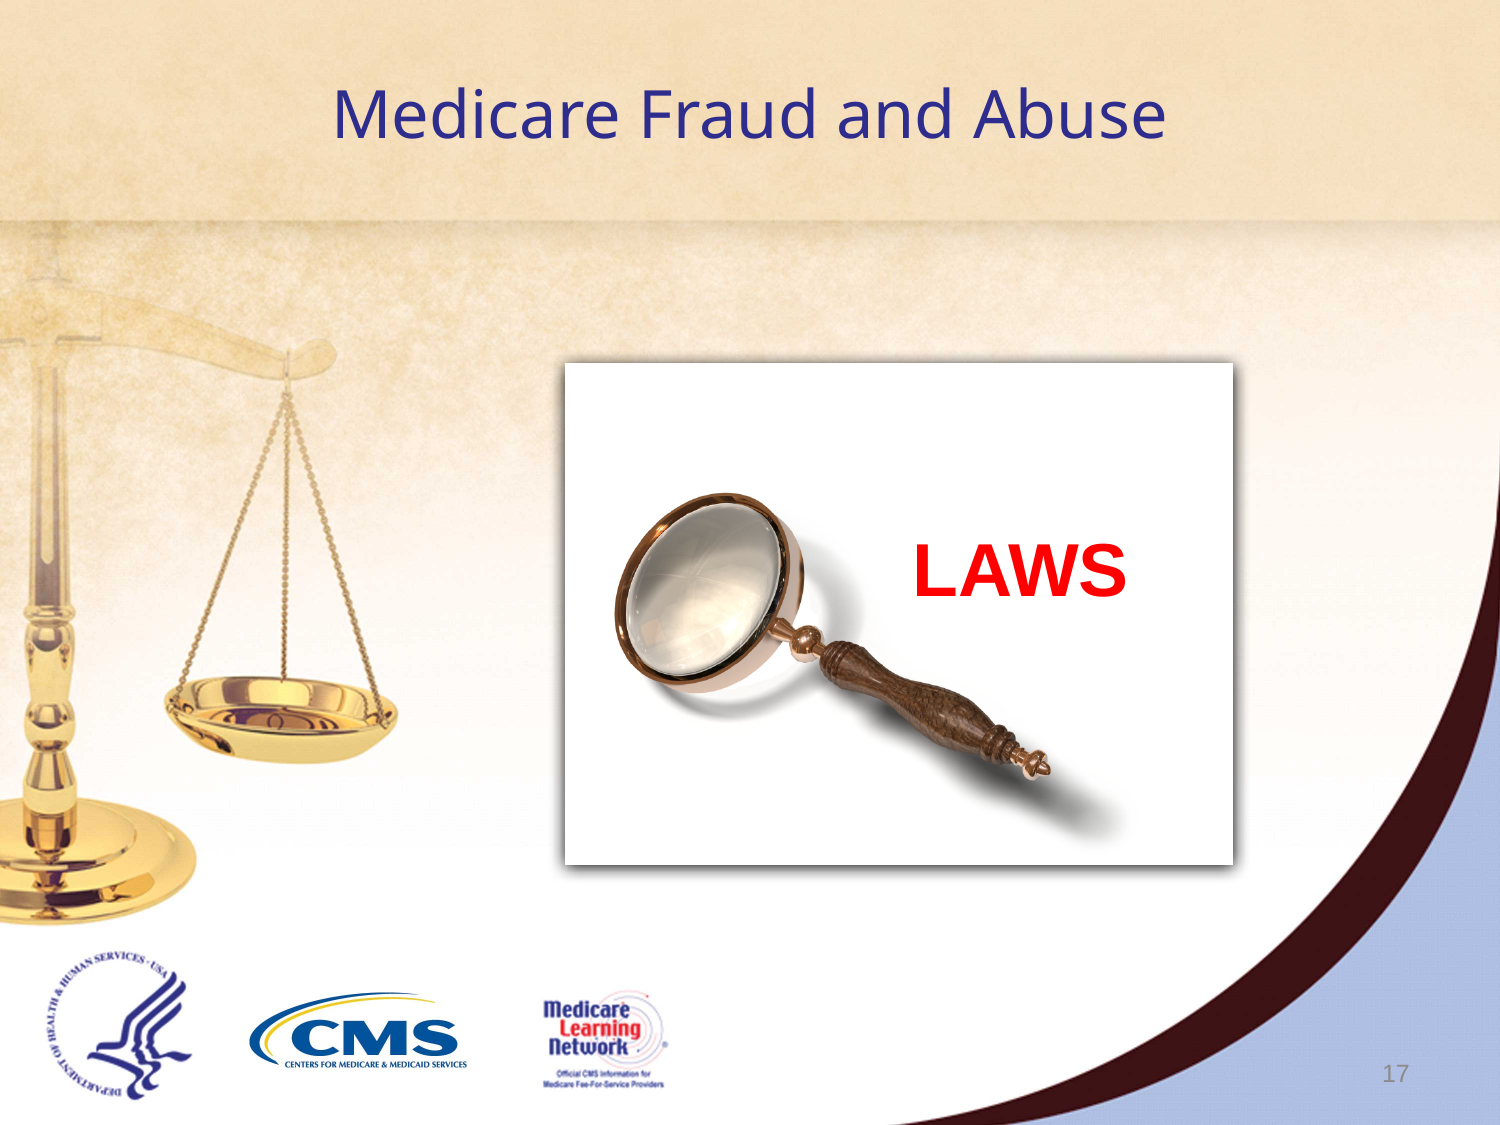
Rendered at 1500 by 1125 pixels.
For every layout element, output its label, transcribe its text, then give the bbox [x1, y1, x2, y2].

picture [0, 0, 1500, 1125]
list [564, 363, 1234, 865]
slide_number 17 [1074, 1042, 1425, 1103]
title Medicare Fraud and Abuse [75, 73, 1425, 261]
